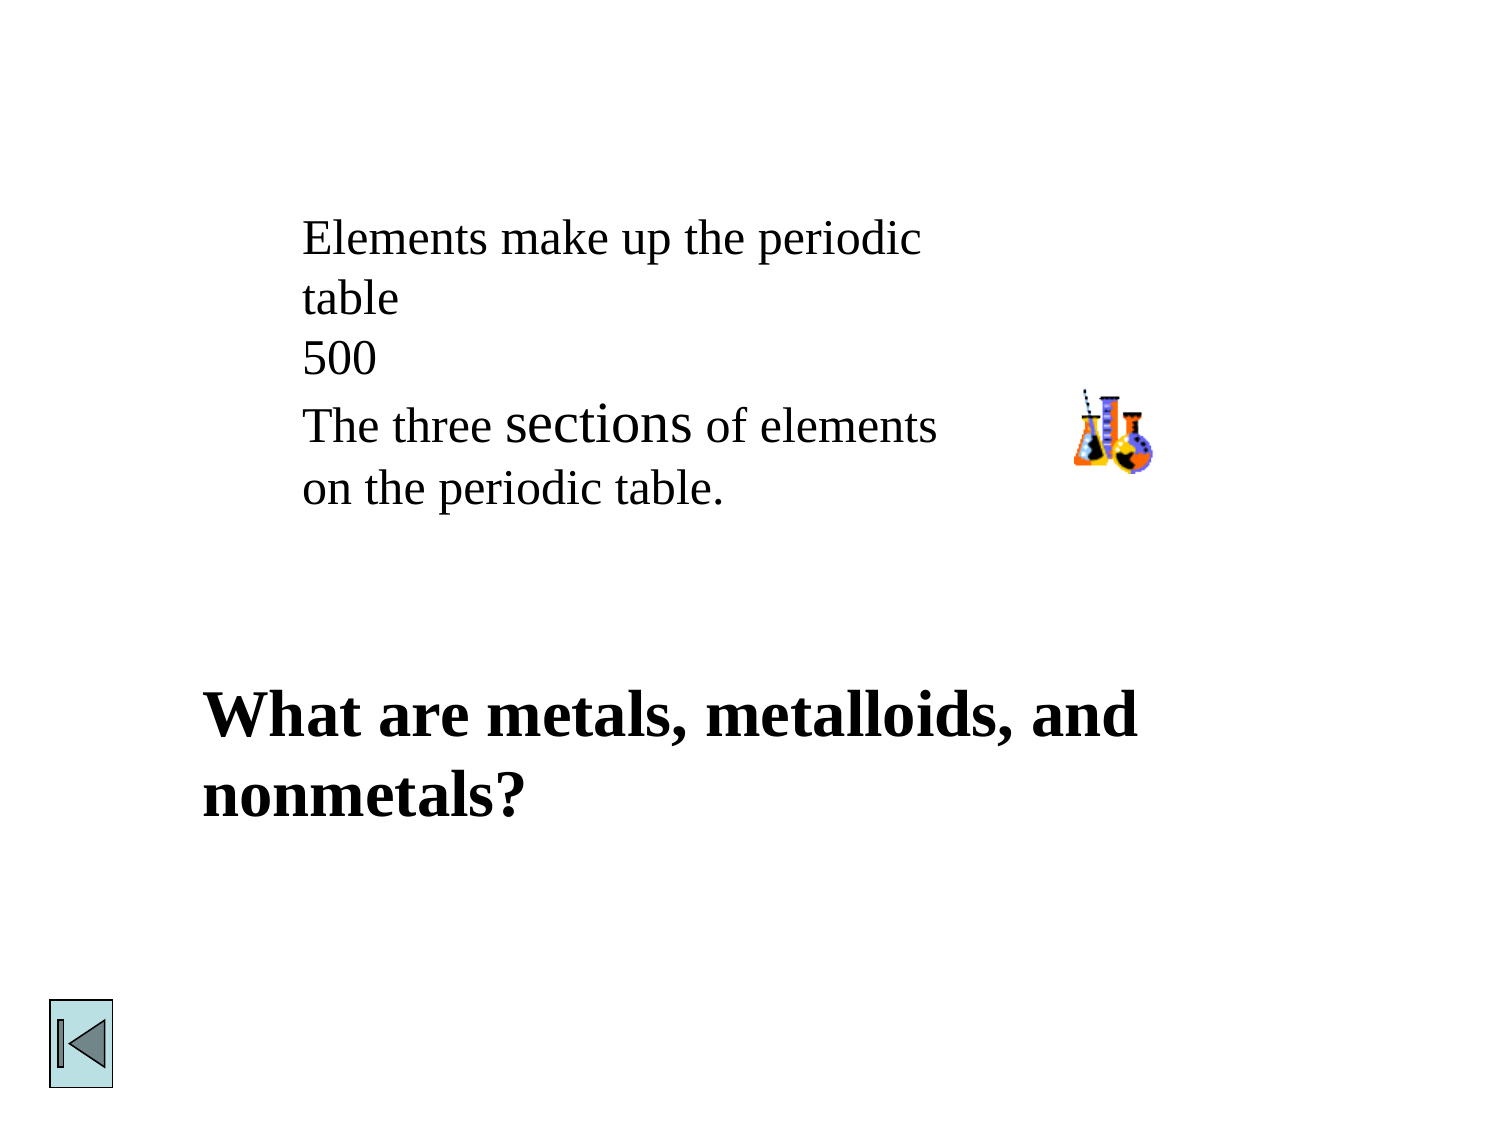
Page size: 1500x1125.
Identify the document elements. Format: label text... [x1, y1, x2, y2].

text_box Elements make up the periodic table 500 The three sections of elements on the periodic table. [287, 196, 975, 522]
picture [1074, 387, 1158, 474]
text_box What are metals, metalloids, and nonmetals? [187, 662, 1325, 838]
